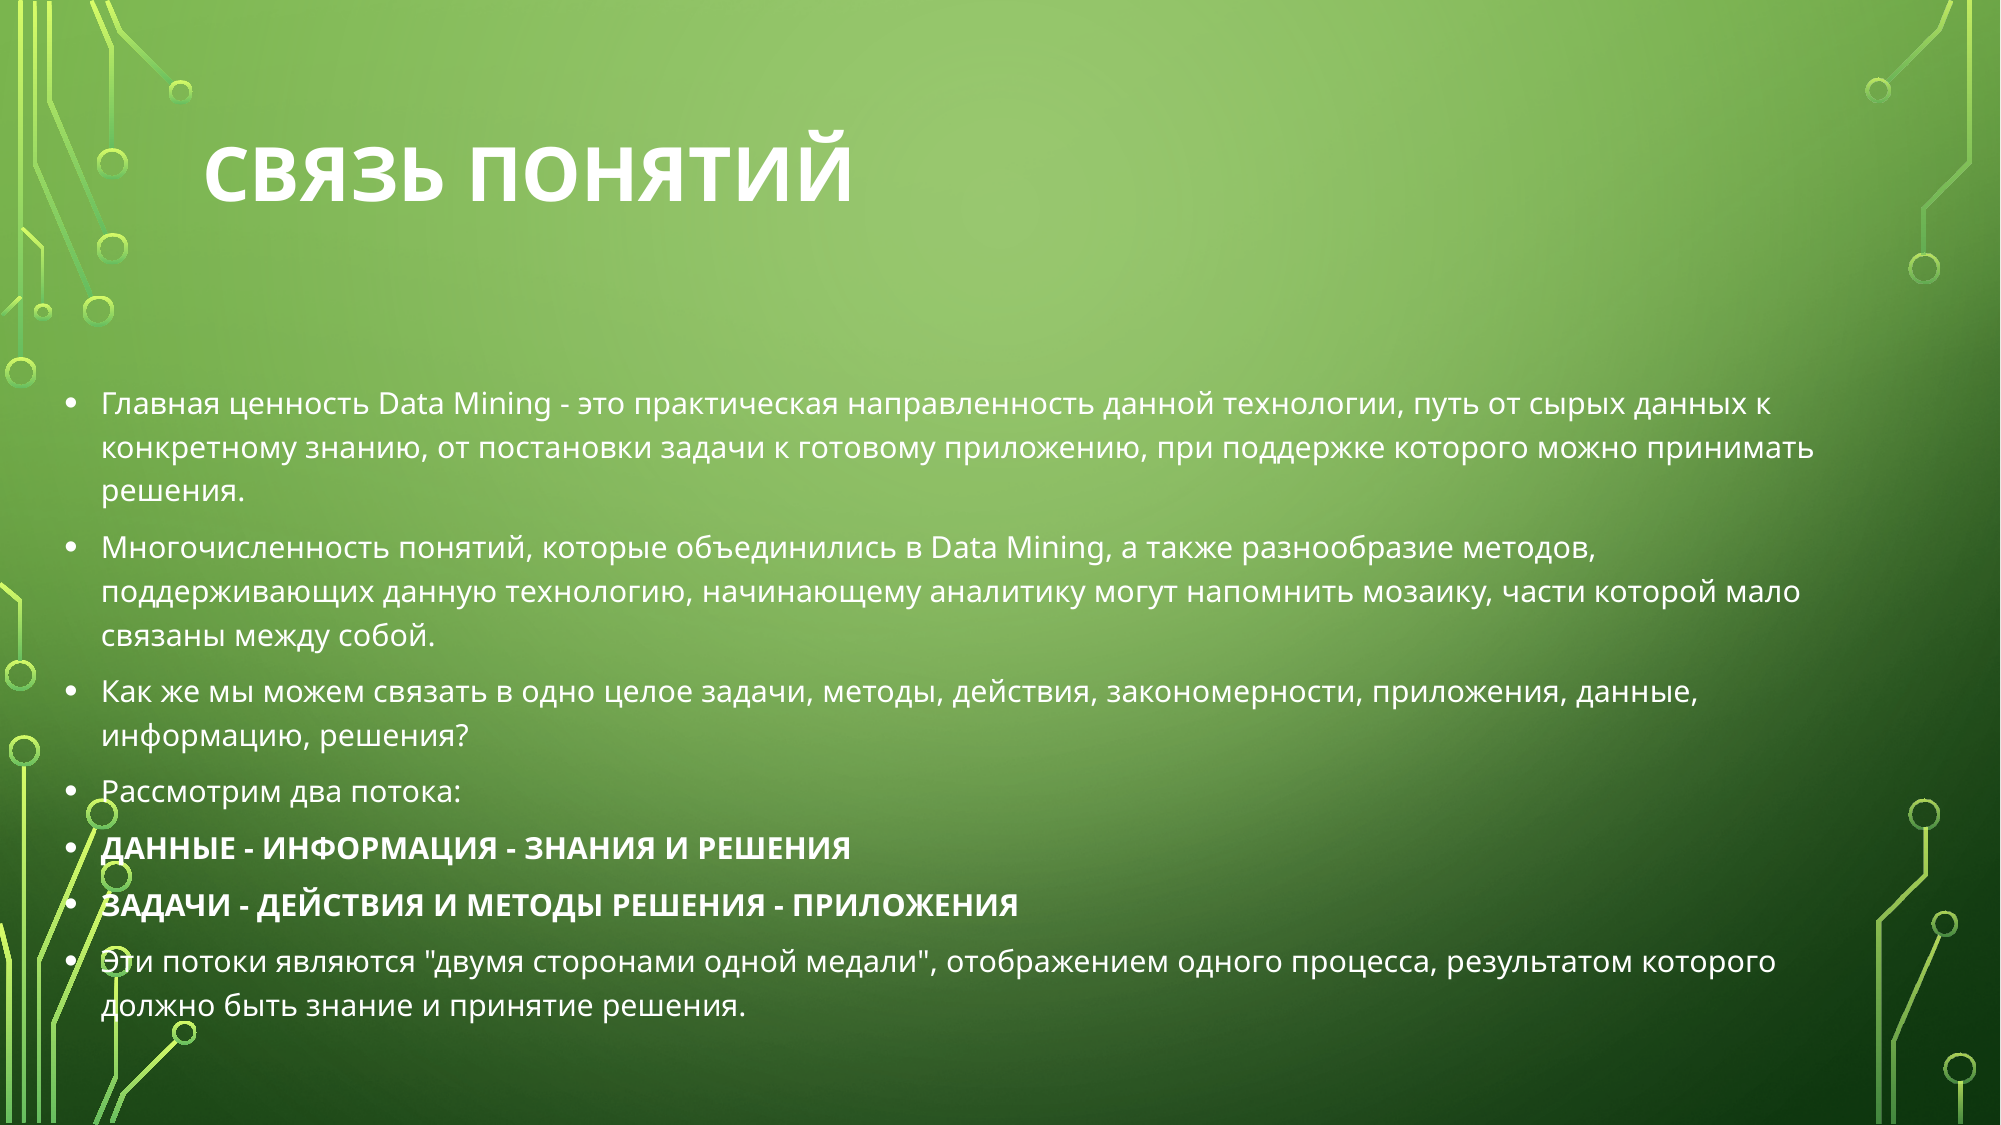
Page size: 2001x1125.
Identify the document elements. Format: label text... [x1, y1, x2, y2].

title Связь понятий [187, 101, 1813, 344]
list Главная ценность Data Mining - это практическая направленность данной технологии, путь от сырых данных к конкретному знанию, от постановки задачи к готовому приложению, при поддержке которого можно принимать решения. Многочисленность понятий, которые объединились в Data Mining, а также разнообразие методов, поддерживающих данную технологию, начинающему аналитику могут напомнить мозаику, части которой мало связаны между собой. Как же мы можем связать в одно целое задачи, методы, действия, закономерности, приложения, данные, информацию, решения? Рассмотрим два потока: ДАННЫЕ - ИНФОРМАЦИЯ - ЗНАНИЯ И РЕШЕНИЯ ЗАДАЧИ - ДЕЙСТВИЯ И МЕТОДЫ РЕШЕНИЯ - ПРИЛОЖЕНИЯ Эти потоки являются "двумя сторонами одной медали", отображением одного процесса, результатом которого должно быть знание и принятие решения. [49, 369, 1871, 1042]
